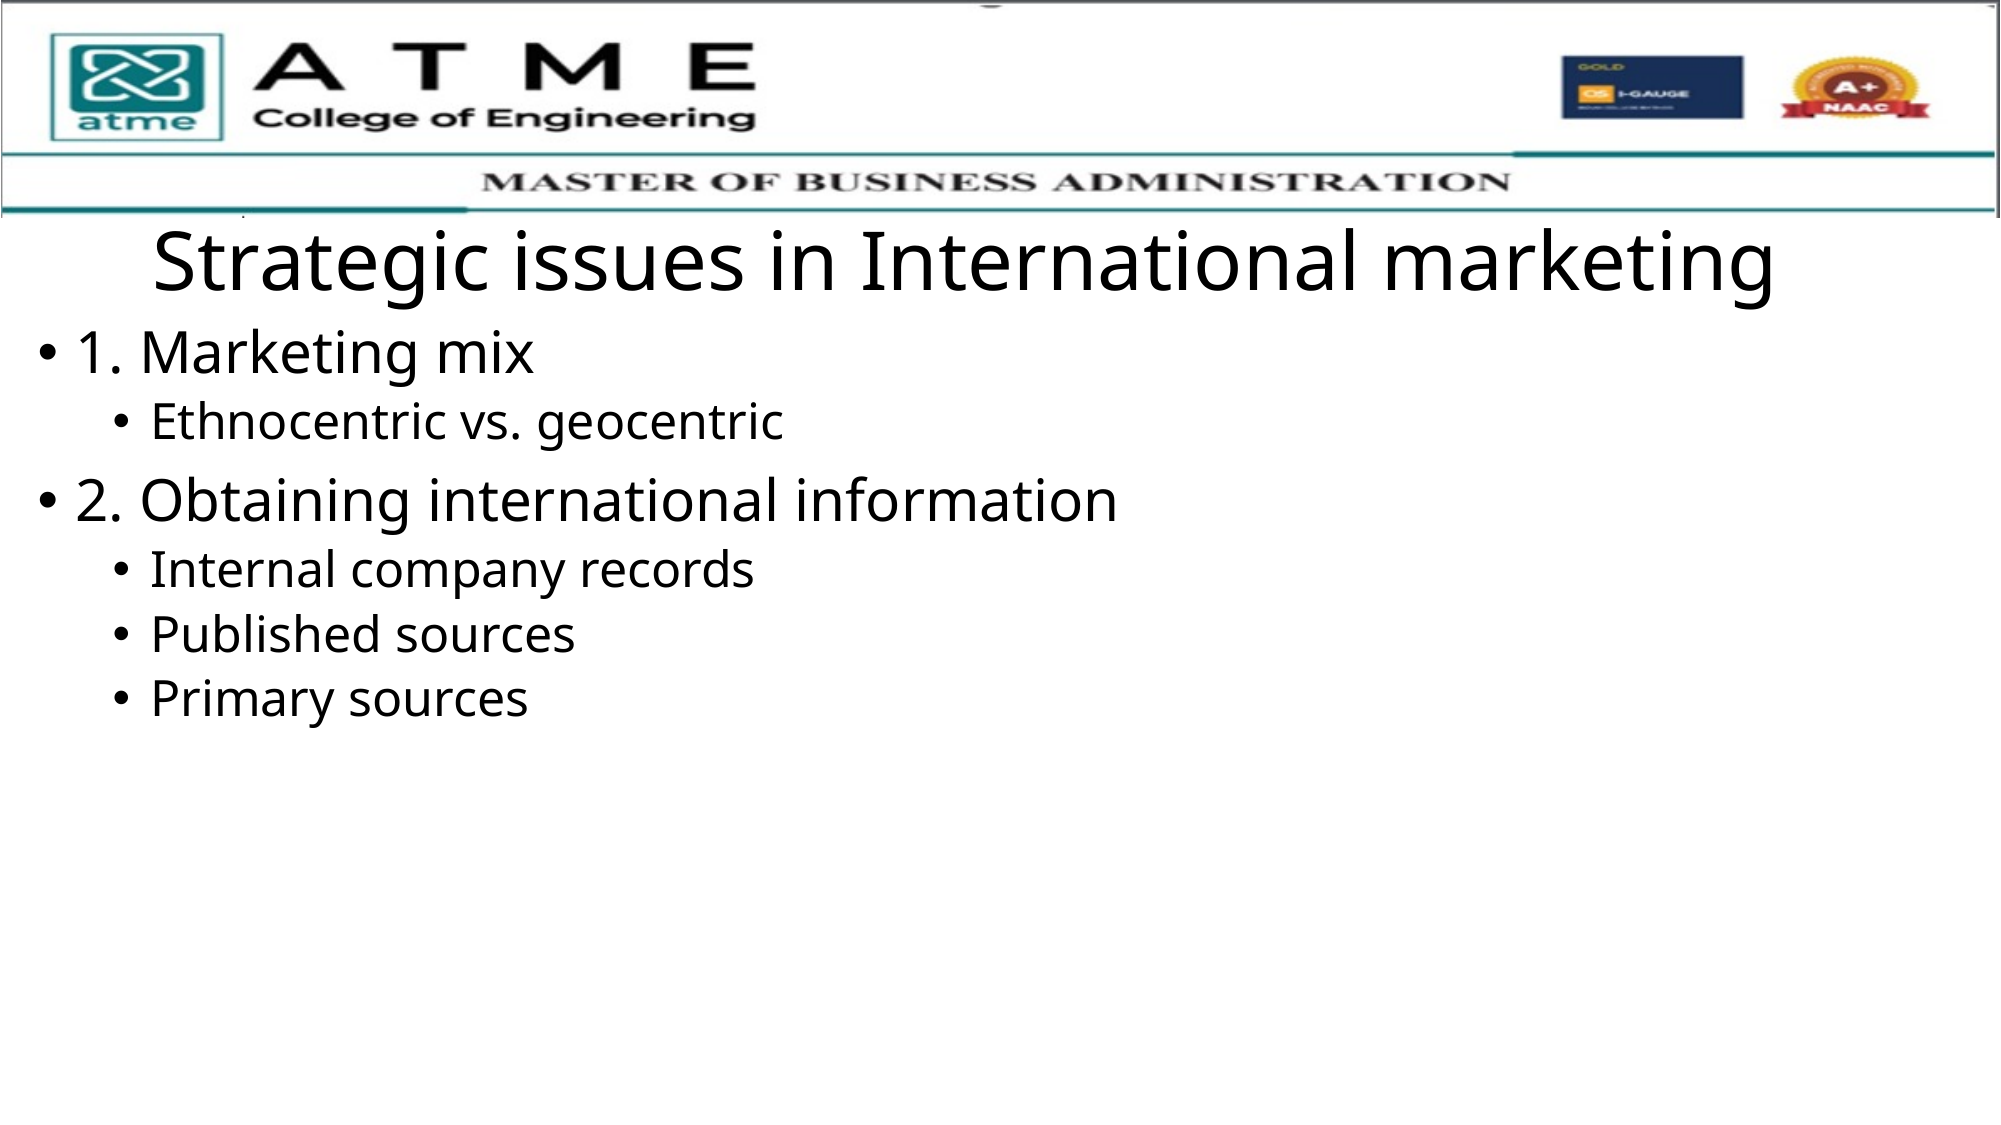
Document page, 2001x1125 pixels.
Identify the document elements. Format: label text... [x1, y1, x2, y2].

picture [1, 0, 2000, 218]
title Strategic issues in International marketing [137, 211, 1863, 315]
list 1. Marketing mix Ethnocentric vs. geocentric 2. Obtaining international information Internal company records Published sources Primary sources [22, 315, 1985, 1096]
